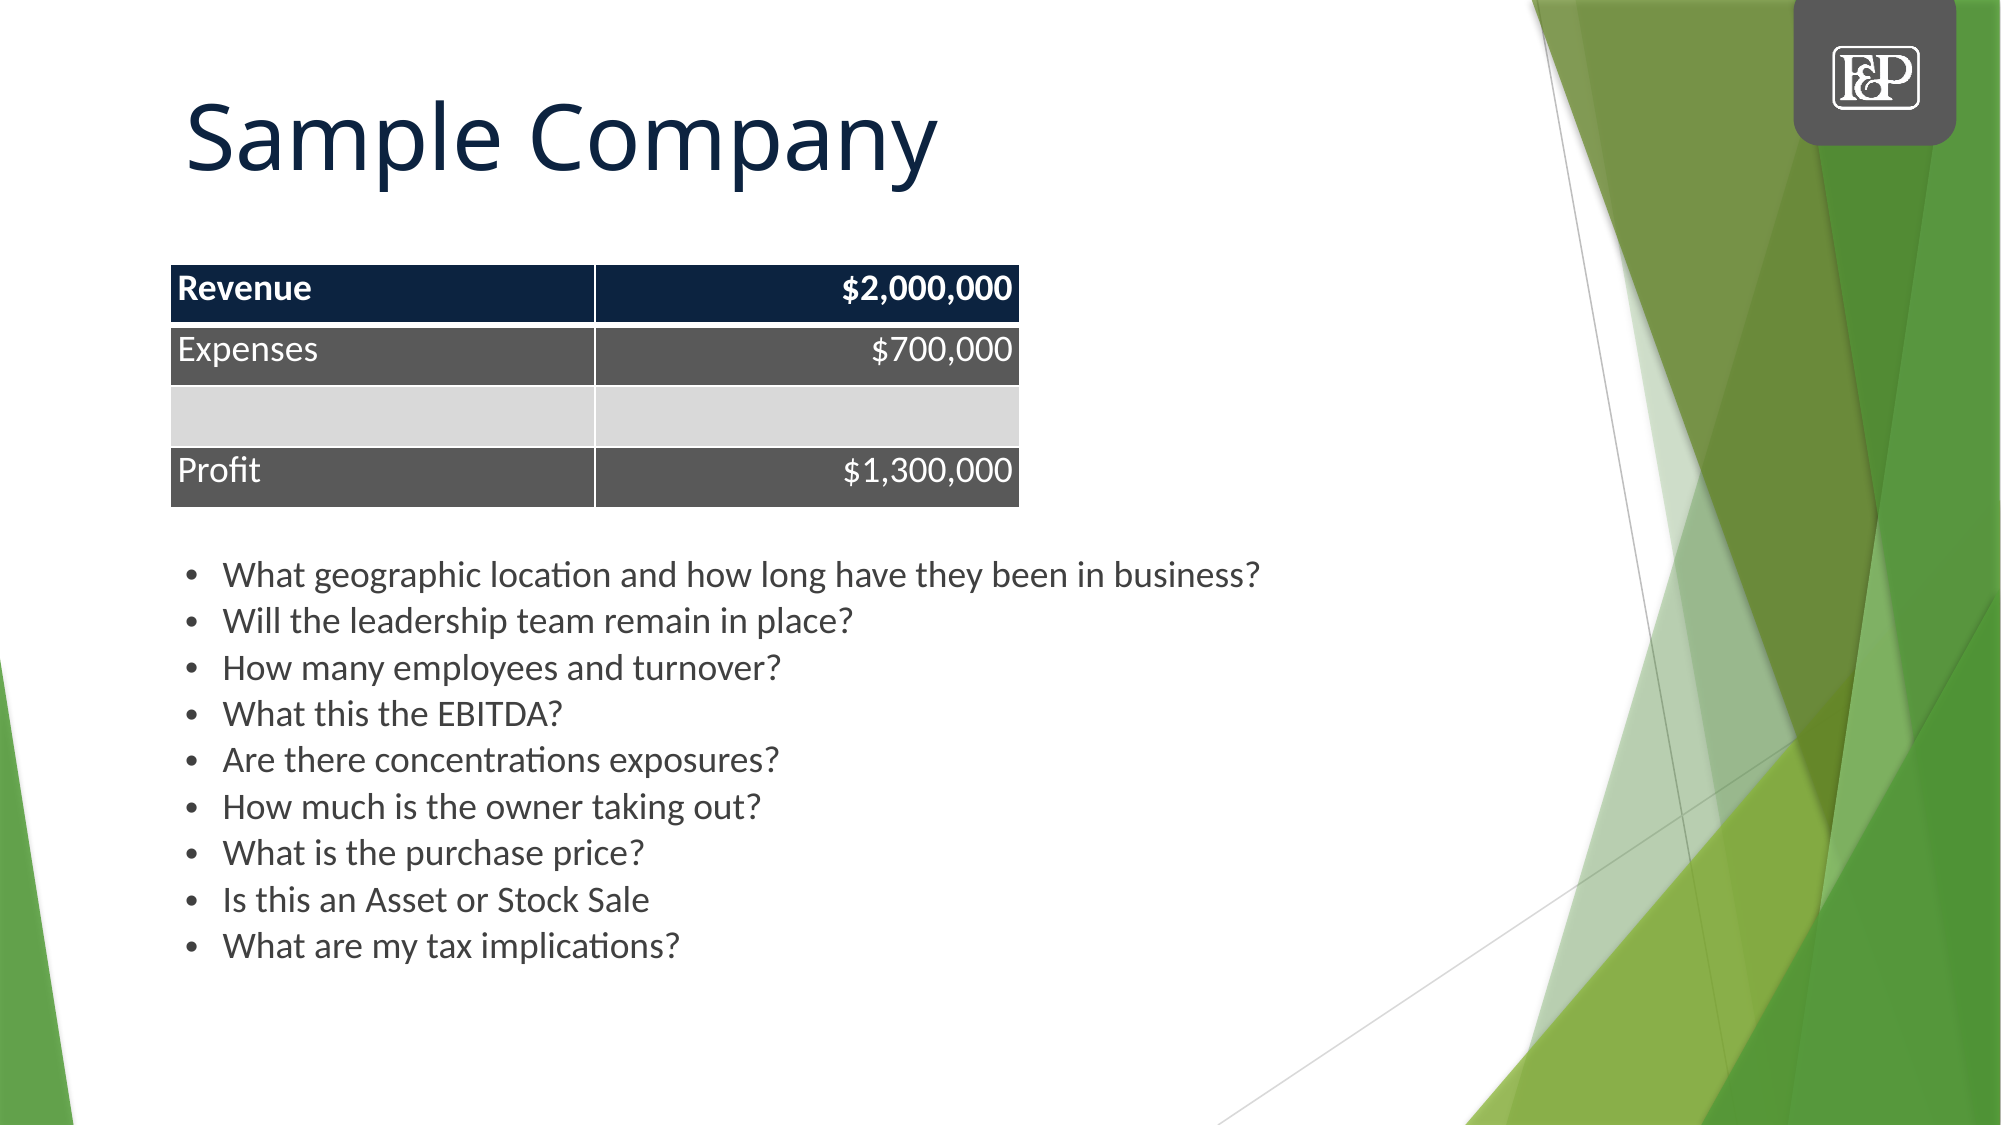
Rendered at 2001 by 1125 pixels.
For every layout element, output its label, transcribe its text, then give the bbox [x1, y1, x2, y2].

table_cell Expenses [171, 328, 594, 385]
picture [1818, 30, 1927, 122]
table_cell $1,300,000 [596, 448, 1019, 507]
table_cell $700,000 [596, 328, 1019, 385]
table_cell [596, 387, 1019, 446]
table_header $2,000,000 [596, 265, 1019, 322]
table_cell [171, 387, 594, 446]
text_box [1791, 0, 1958, 148]
table_cell Profit [171, 448, 594, 507]
text_box Sample Company [170, 28, 1896, 246]
text_box What geographic location and how long have they been in business? Will the leadership team remain in place? How many employees and turnover? What this the EBITDA? Are there concentrations exposures? How much is the owner taking out? What is the purchase price? Is this an Asset or Stock Sale What are my tax implications? [176, 558, 1527, 1125]
table_header Revenue [171, 265, 594, 322]
